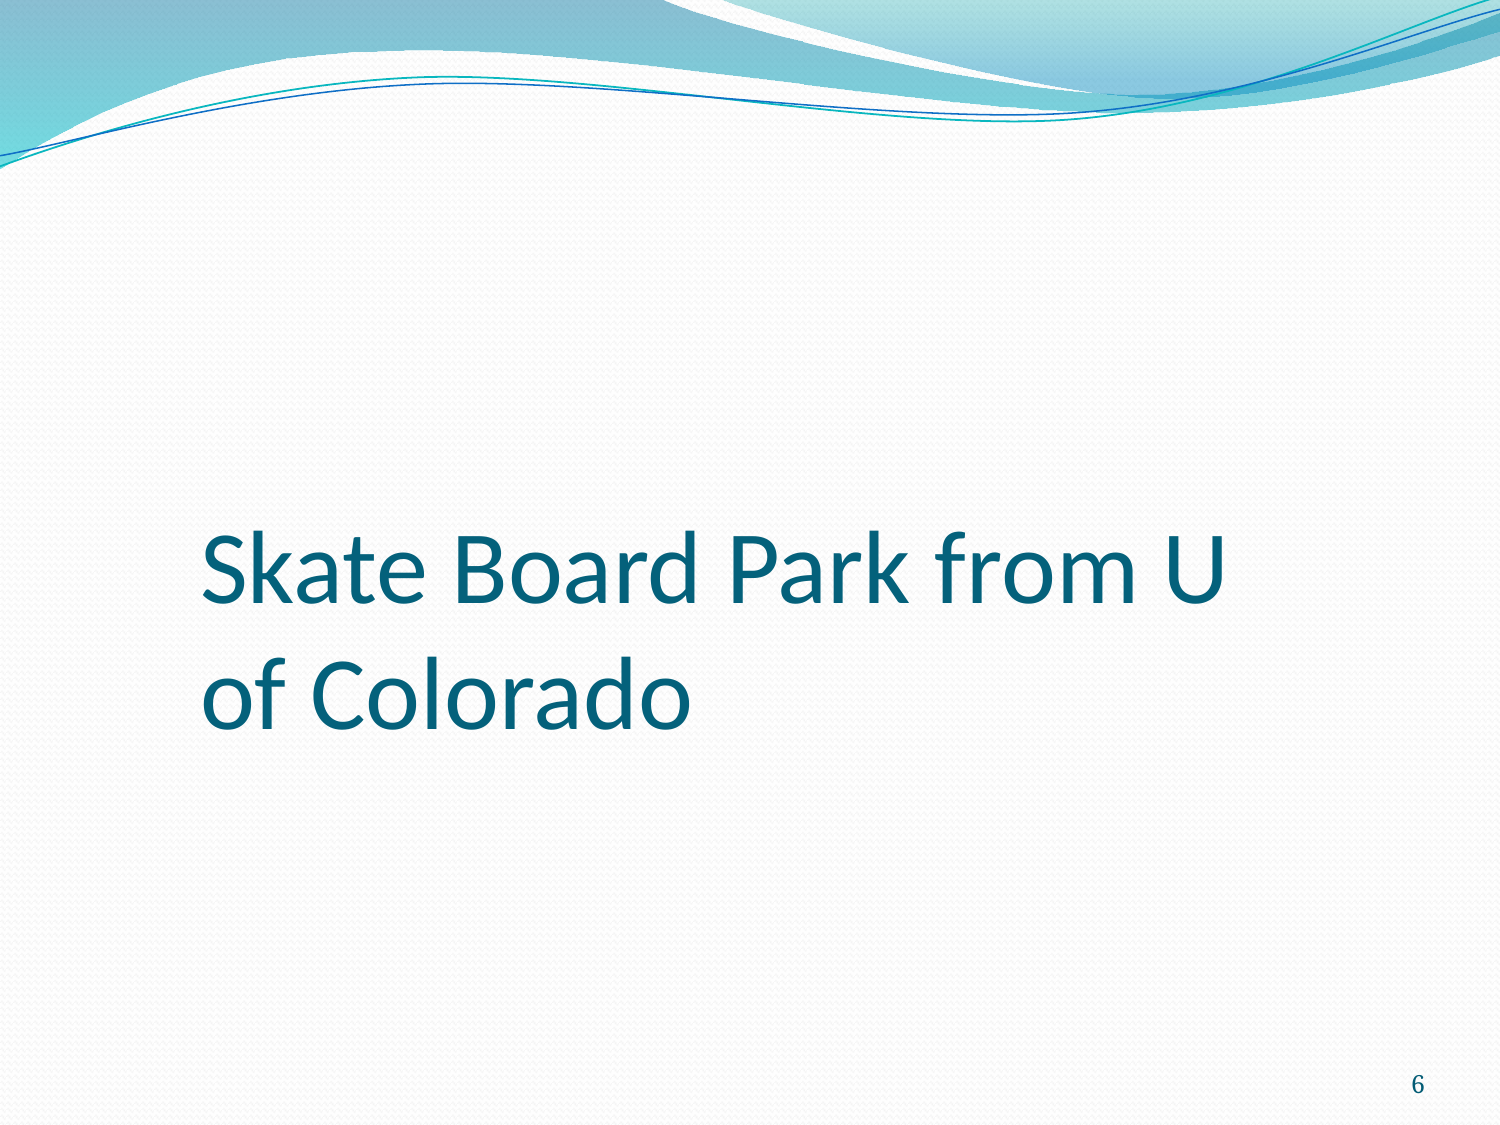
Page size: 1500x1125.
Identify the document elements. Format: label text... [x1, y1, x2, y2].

slide_number 6 [1299, 1042, 1425, 1103]
title Skate Board Park from U of Colorado [200, 387, 1288, 750]
